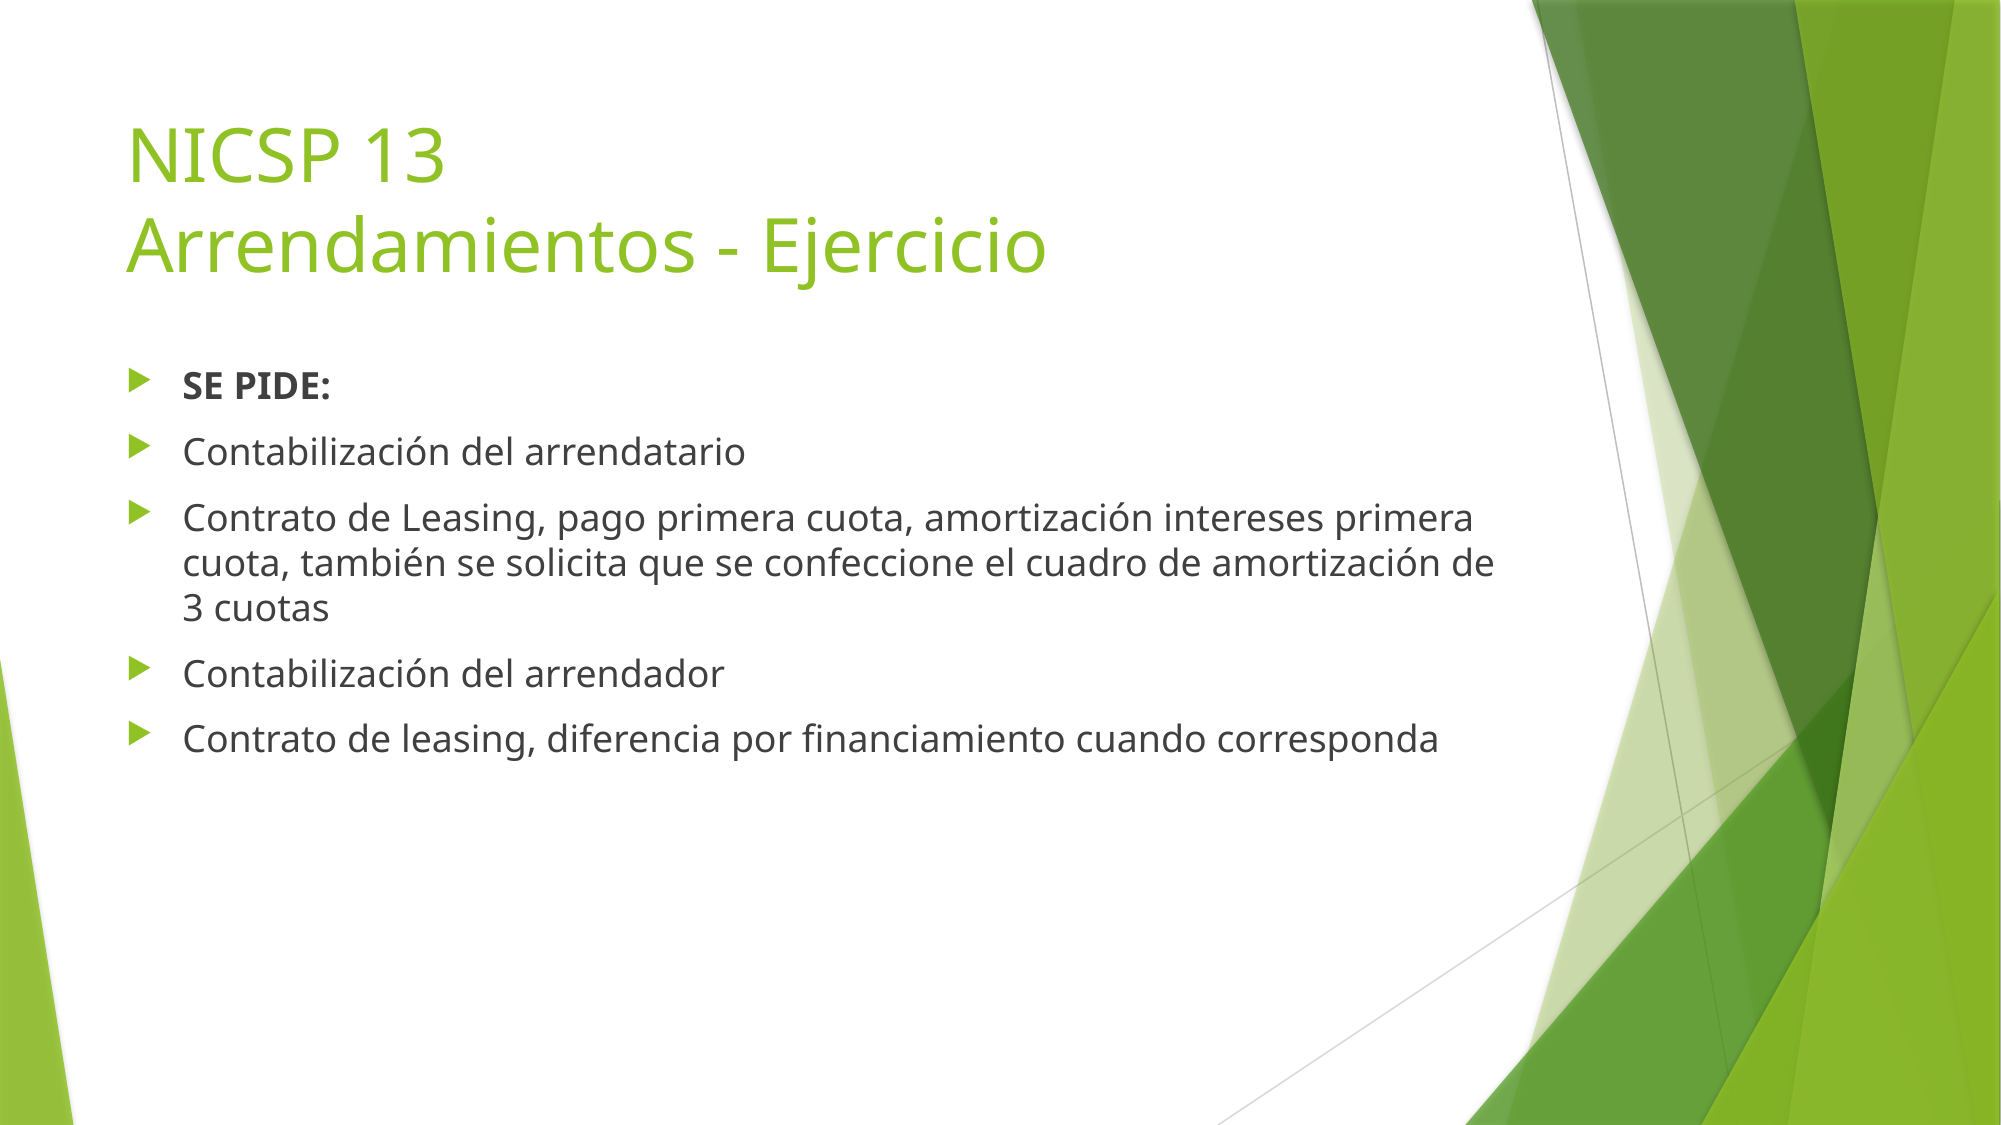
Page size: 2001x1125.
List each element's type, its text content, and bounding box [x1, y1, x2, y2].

list SE PIDE: Contabilización del arrendatario Contrato de Leasing, pago primera cuota, amortización intereses primera cuota, también se solicita que se confeccione el cuadro de amortización de 3 cuotas Contabilización del arrendador Contrato de leasing, diferencia por financiamiento cuando corresponda [111, 354, 1522, 992]
title NICSP 13 Arrendamientos - Ejercicio [111, 99, 1522, 317]
